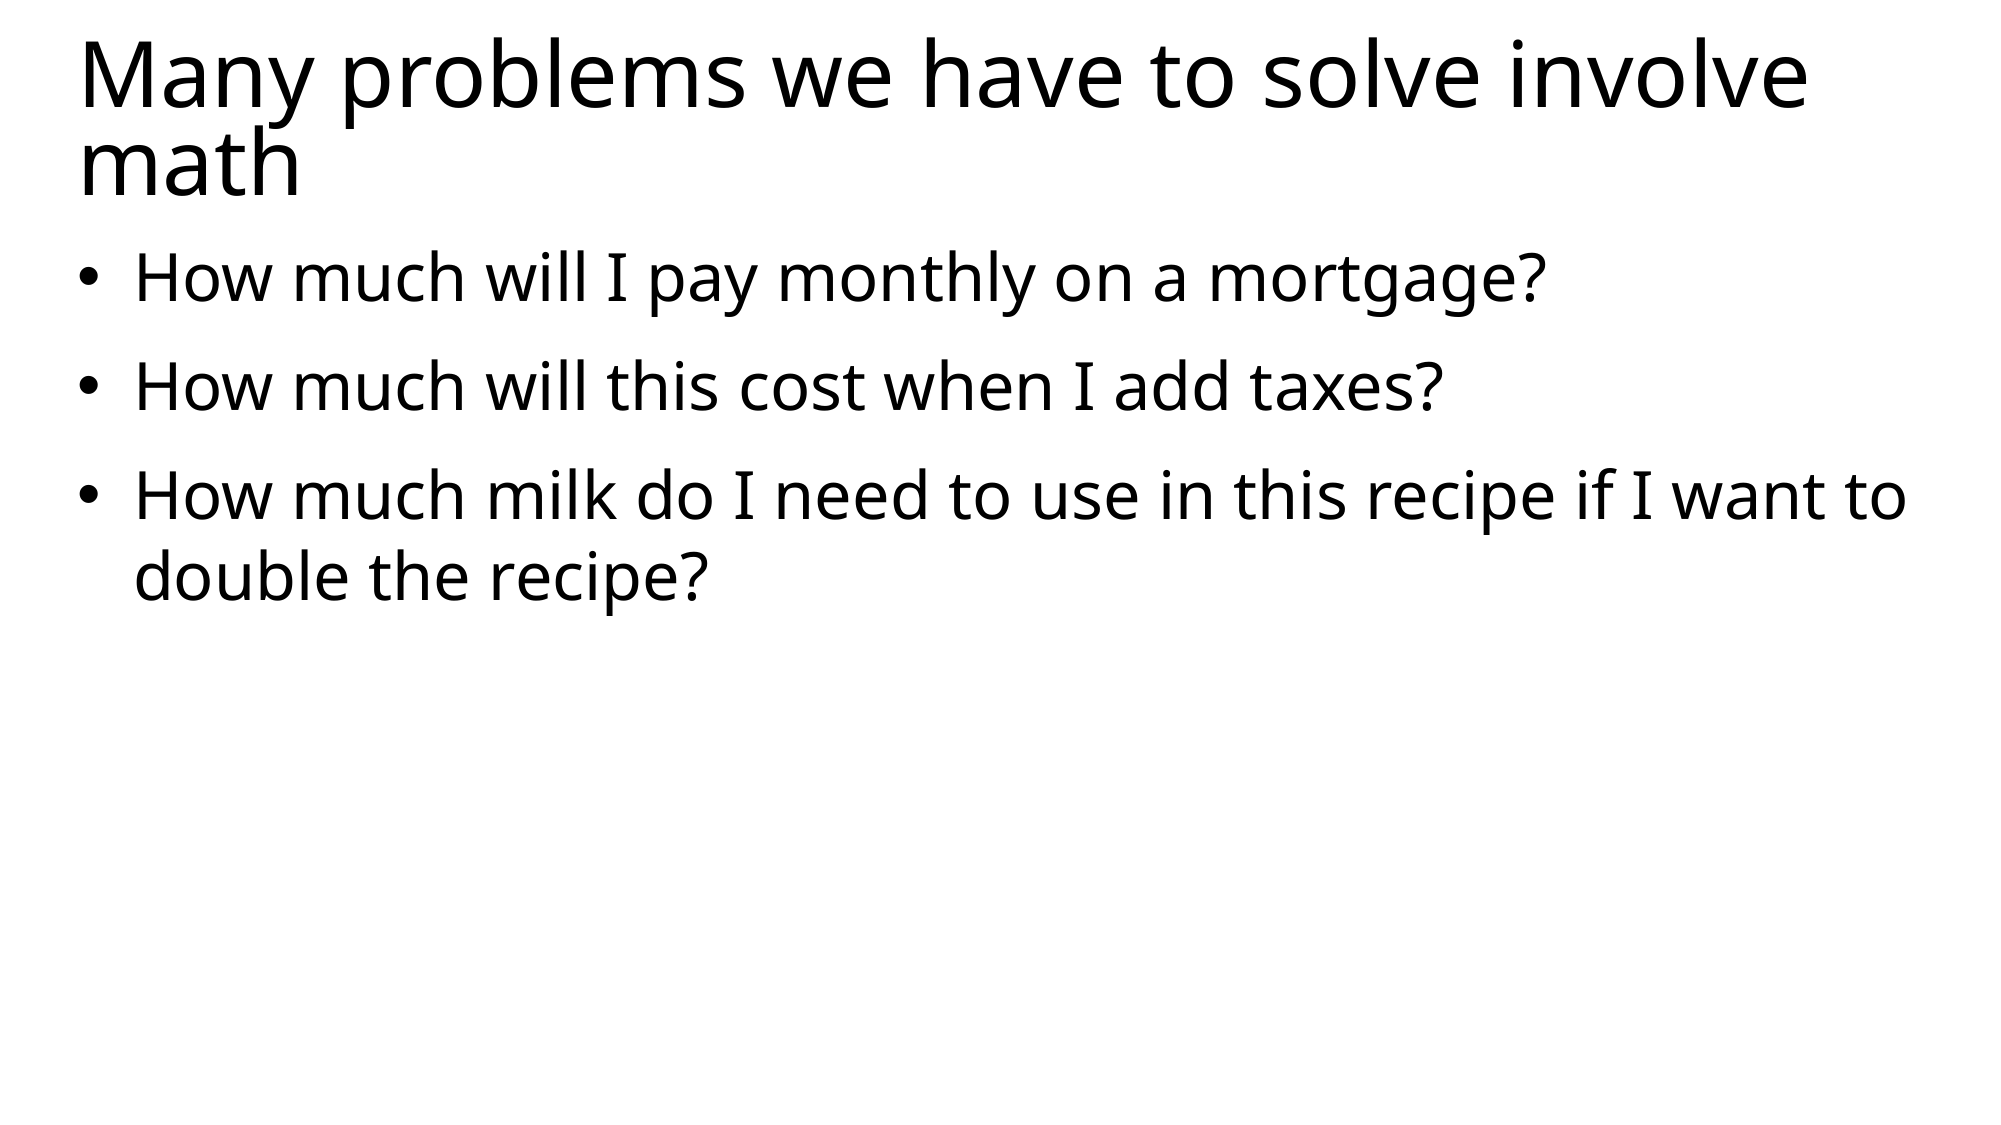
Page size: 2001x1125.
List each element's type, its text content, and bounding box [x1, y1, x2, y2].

title Many problems we have to solve involve math [62, 29, 1953, 205]
list How much will I pay monthly on a mortgage? How much will this cost when I add taxes? How much milk do I need to use in this recipe if I want to double the recipe? [62, 227, 1953, 1096]
